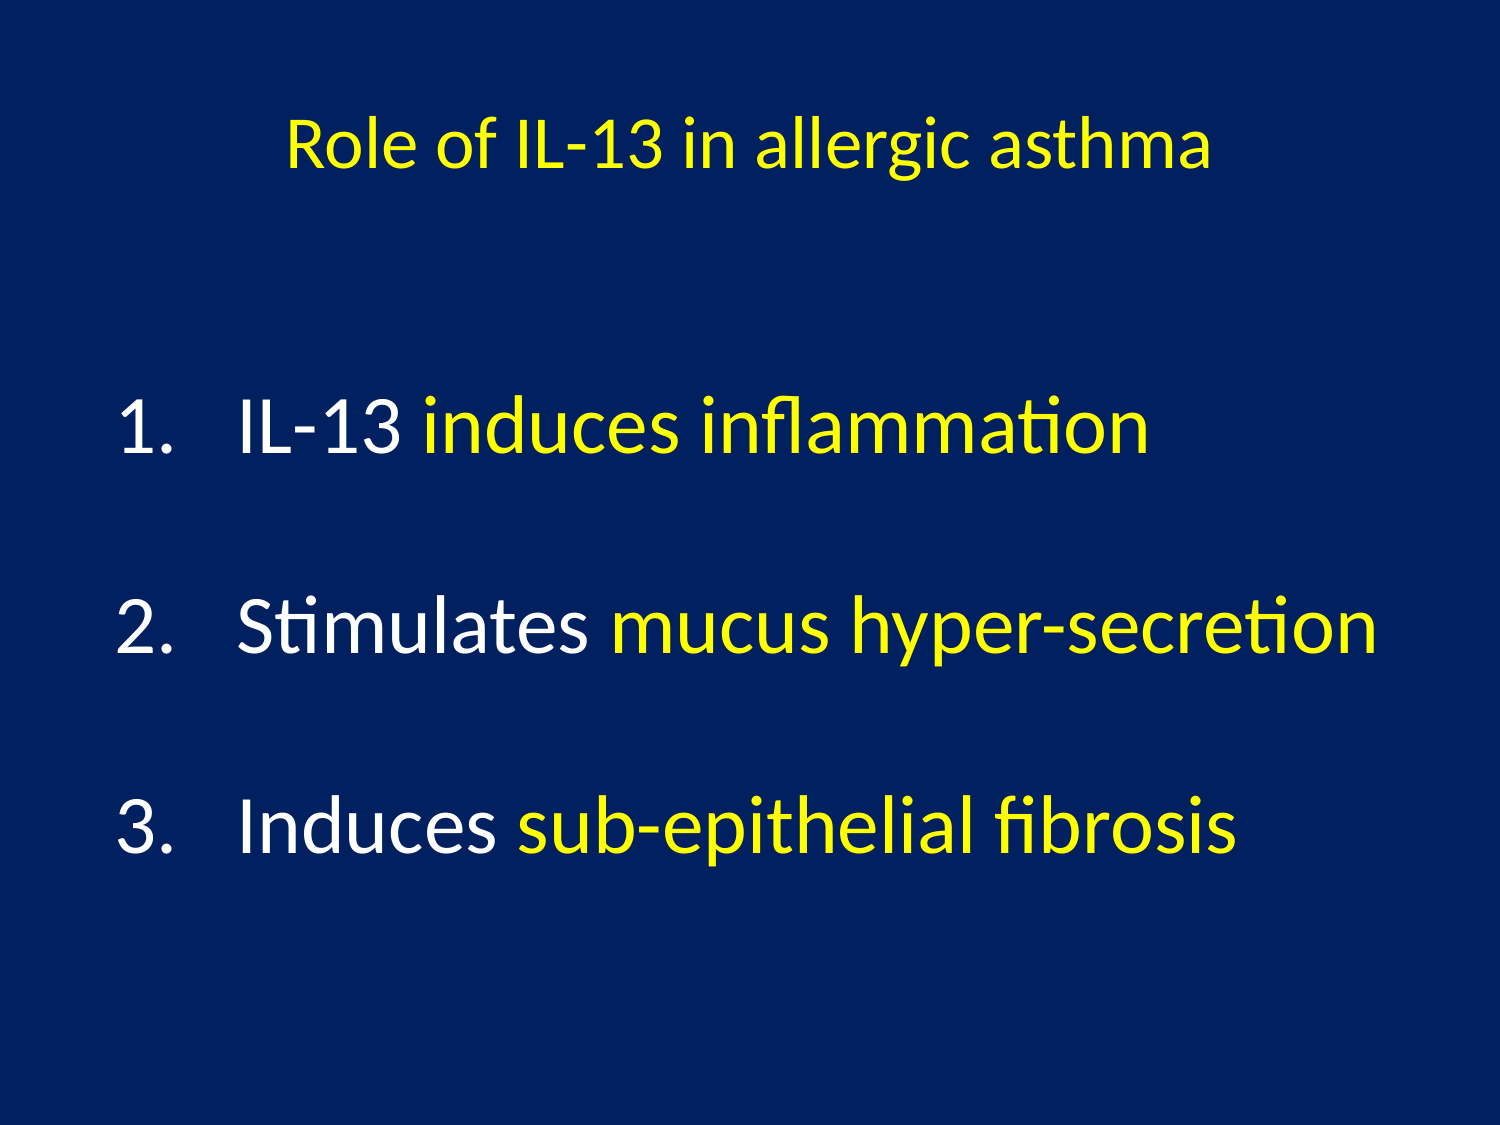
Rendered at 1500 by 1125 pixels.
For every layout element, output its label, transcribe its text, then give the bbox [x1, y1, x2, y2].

text_box IL-13 induces inflammation Stimulates mucus hyper-secretion Induces sub-epithelial fibrosis [99, 362, 1413, 878]
title Role of IL-13 in allergic asthma [75, 45, 1425, 233]
